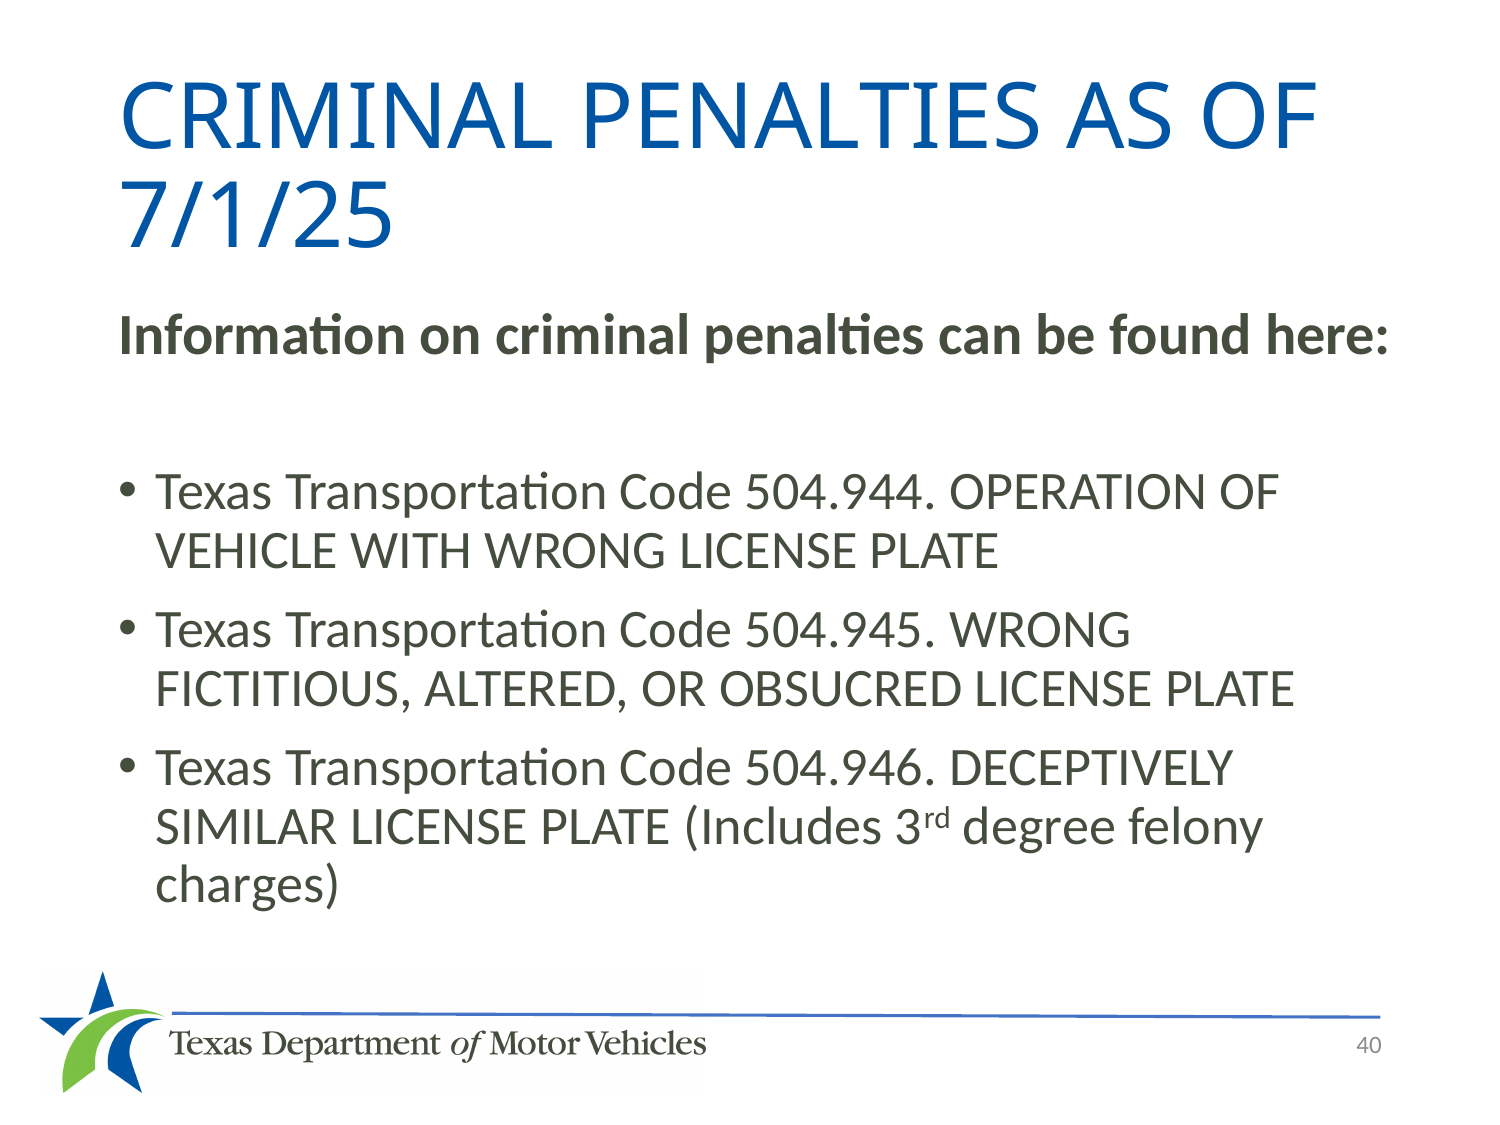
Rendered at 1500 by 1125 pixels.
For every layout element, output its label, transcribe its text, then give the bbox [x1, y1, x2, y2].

picture [39, 971, 706, 1093]
list Information on criminal penalties can be found here: Texas Transportation Code 504.944. OPERATION OF VEHICLE WITH WRONG LICENSE PLATE Texas Transportation Code 504.945. WRONG FICTITIOUS, ALTERED, OR OBSUCRED LICENSE PLATE Texas Transportation Code 504.946. DECEPTIVELY SIMILAR LICENSE PLATE (Includes 3rd degree felony charges) [103, 297, 1417, 1013]
slide_number 40 [1059, 1013, 1397, 1074]
text_box [264, 371, 1246, 878]
title CRIMINAL PENALTIES AS OF 7/1/25 [103, 59, 1397, 278]
